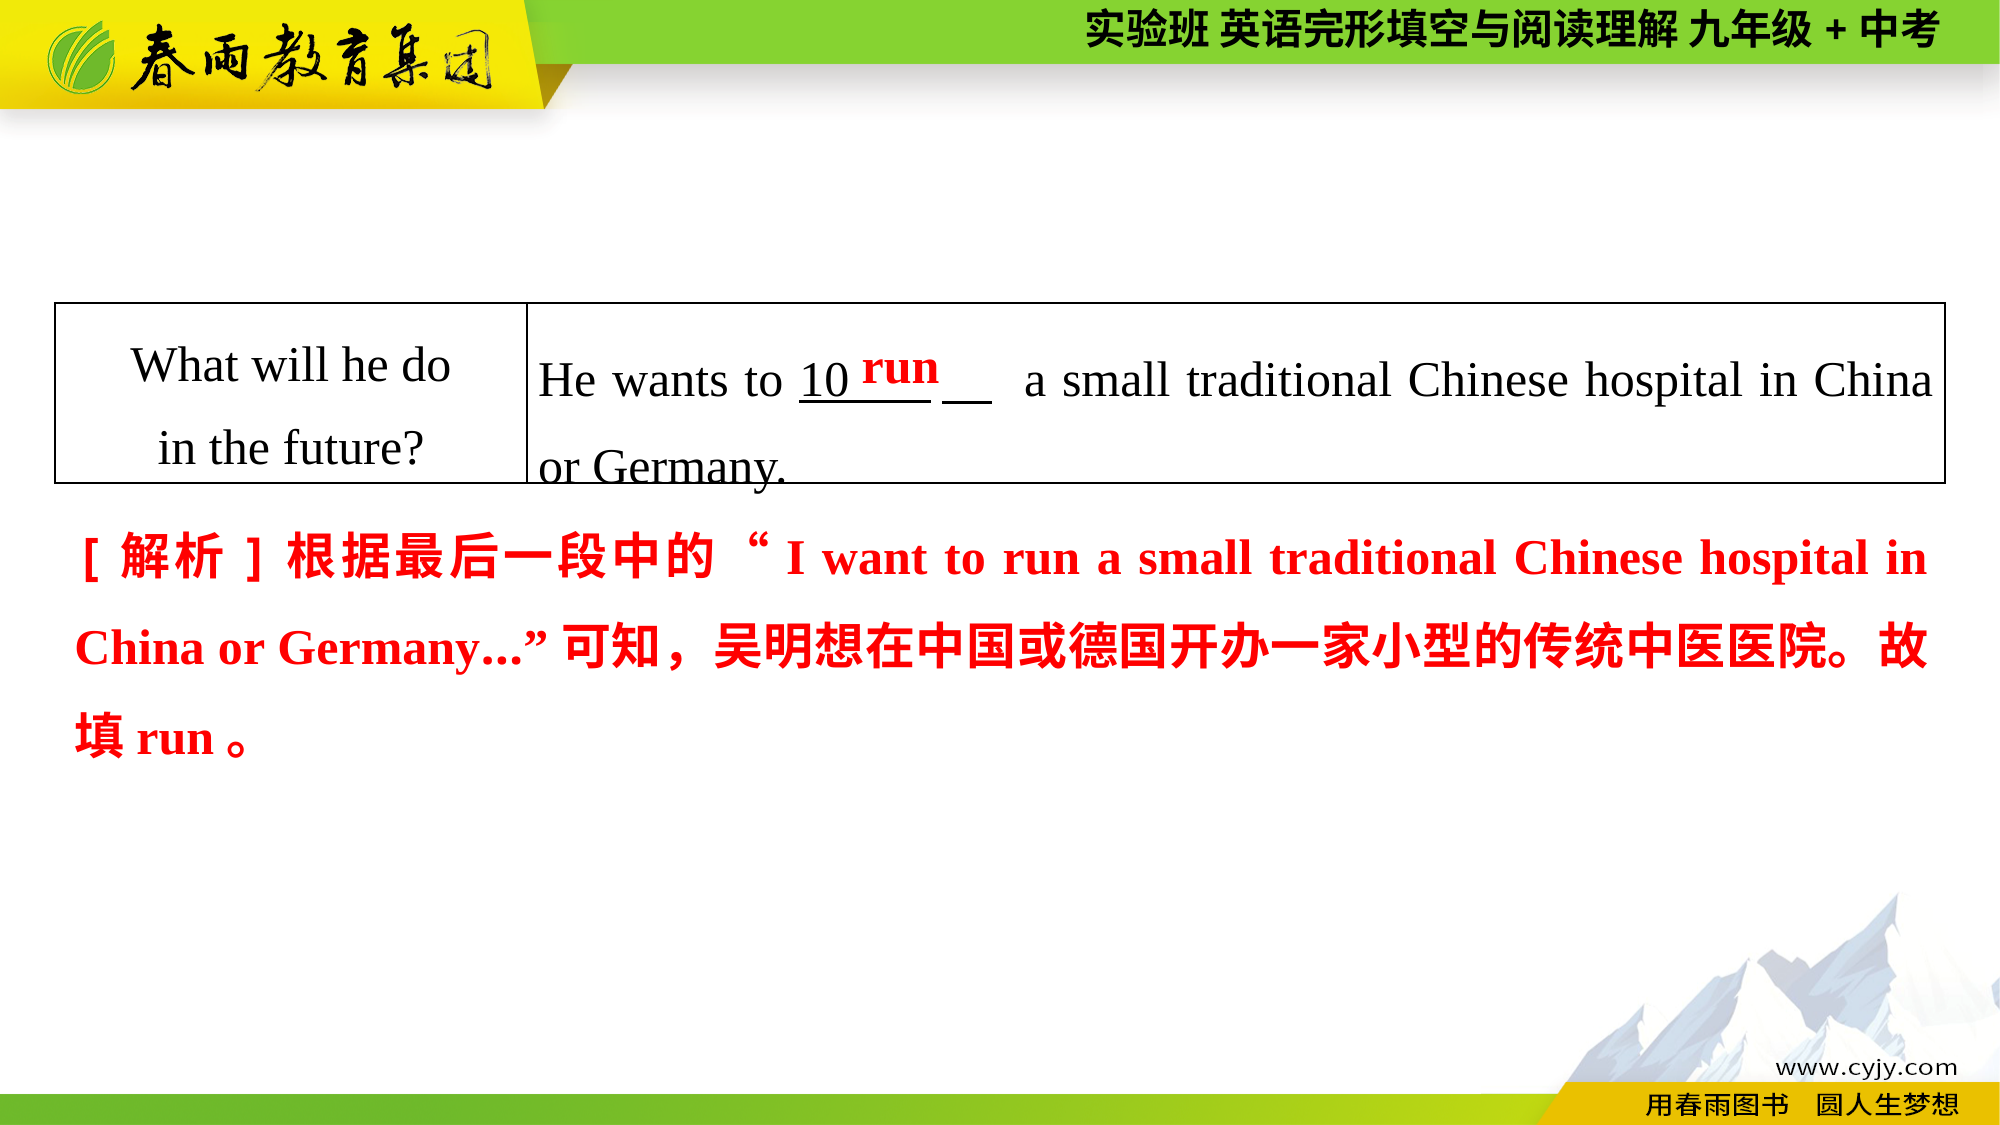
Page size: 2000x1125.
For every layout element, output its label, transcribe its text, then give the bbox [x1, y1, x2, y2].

table_header He wants to 10 a small traditional Chinese hospital in China or Germany. [528, 304, 1944, 482]
table_header What will he do in the future? [56, 304, 526, 482]
text_box [解析]根据最后一段中的“I want to run a small traditional Chinese hospital in China or Germany...”可知，吴明想在中国或德国开办一家小型的传统中医医院。故填run。 [59, 486, 1944, 772]
text_box run [846, 326, 955, 401]
picture [0, 0, 2000, 1125]
